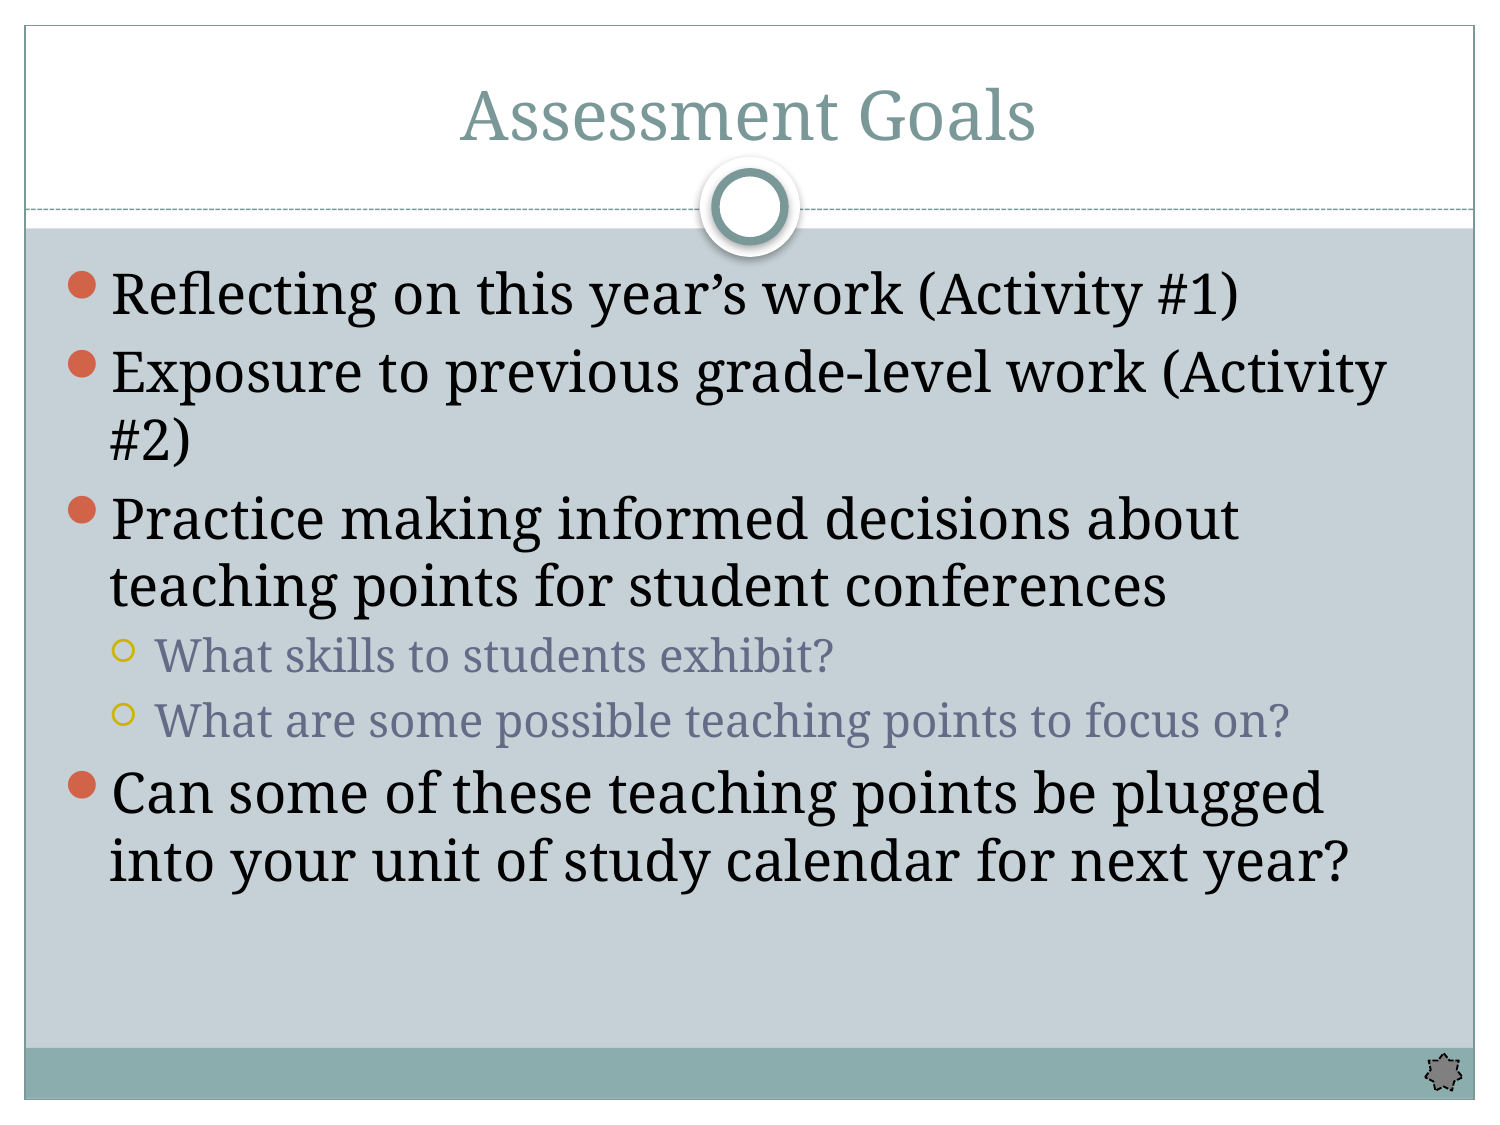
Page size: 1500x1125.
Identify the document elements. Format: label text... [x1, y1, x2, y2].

list Reflecting on this year’s work (Activity #1) Exposure to previous grade-level work (Activity #2) Practice making informed decisions about teaching points for student conferences What skills to students exhibit? What are some possible teaching points to focus on? Can some of these teaching points be plugged into your unit of study calendar for next year? [49, 250, 1445, 1001]
title Assessment Goals [49, 37, 1450, 162]
text_box [1424, 1052, 1463, 1092]
